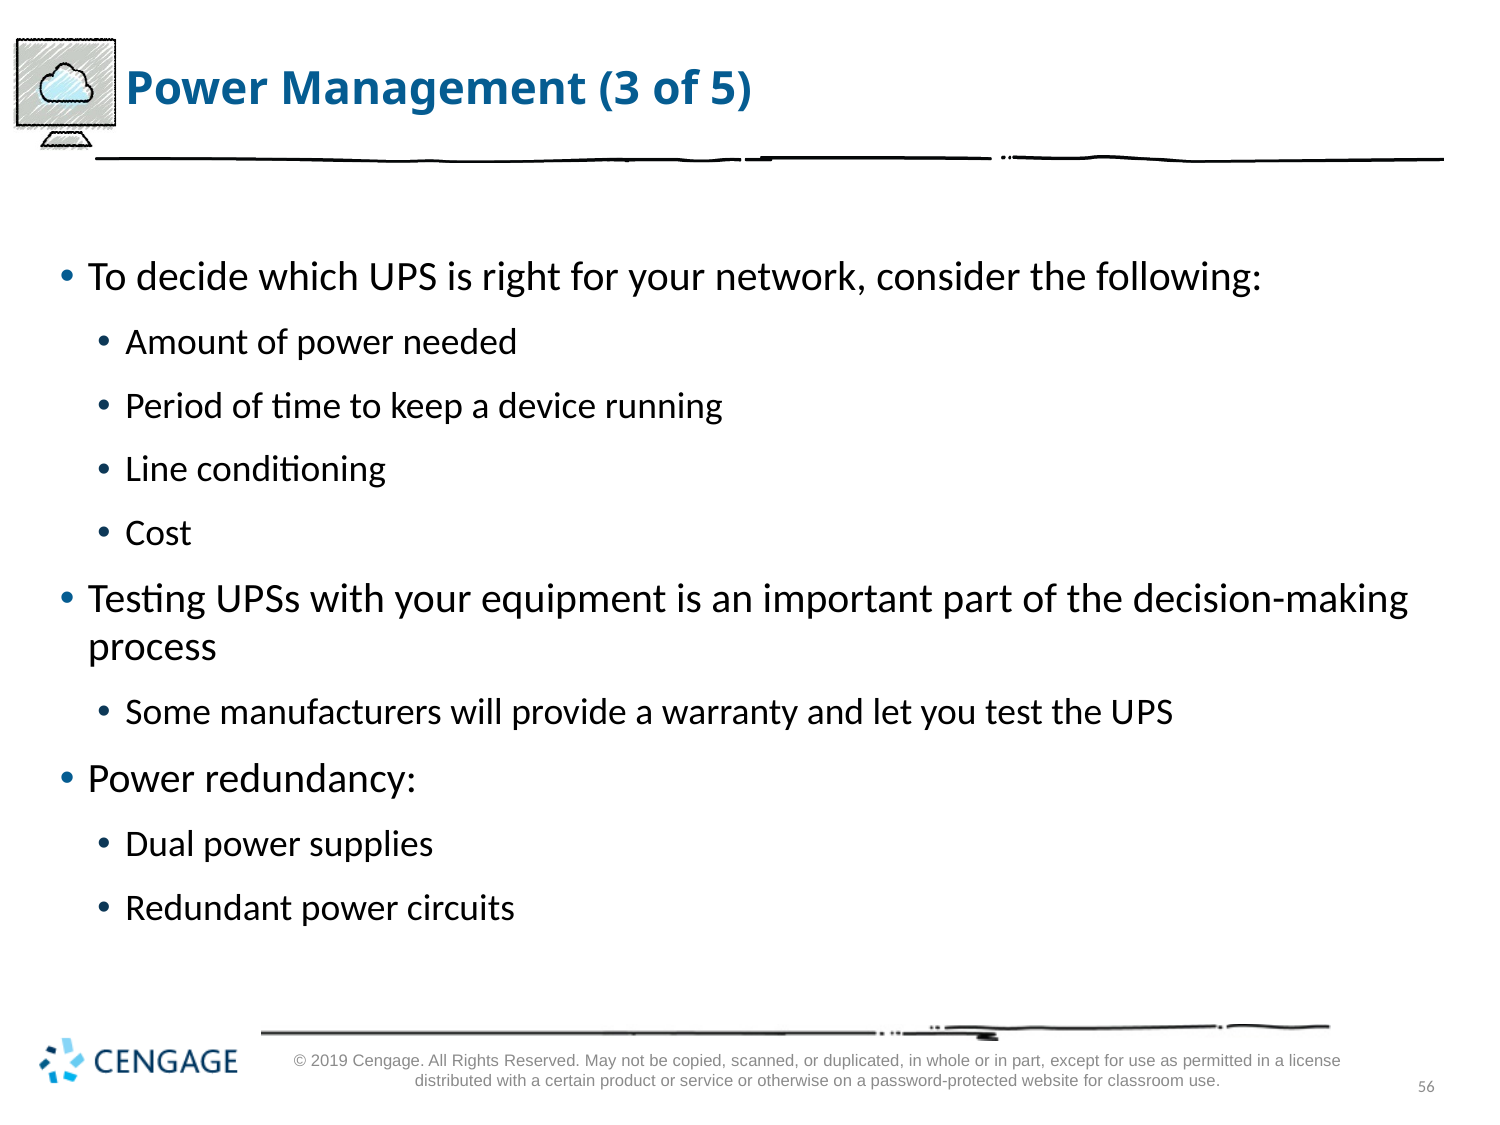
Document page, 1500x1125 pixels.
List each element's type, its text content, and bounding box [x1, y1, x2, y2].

picture [19, 1024, 250, 1096]
title Power Management (3 of 5) [125, 66, 1442, 116]
list To decide which U P S is right for your network, consider the following: Amount of power needed Period of time to keep a device running Line conditioning Cost Testing U P Ss with your equipment is an important part of the decision-making process Some manufacturers will provide a warranty and let you test the U P S Power redundancy: Dual power supplies Redundant power circuits [59, 252, 1441, 936]
picture [95, 155, 1444, 163]
picture [13, 36, 117, 151]
picture [261, 1024, 1331, 1041]
footer © 2019 Cengage. All Rights Reserved. May not be copied, scanned, or duplicated, in whole or in part, except for use as permitted in a license distributed with a certain product or service or otherwise on a password-protected website for classroom use. [262, 1050, 1375, 1091]
